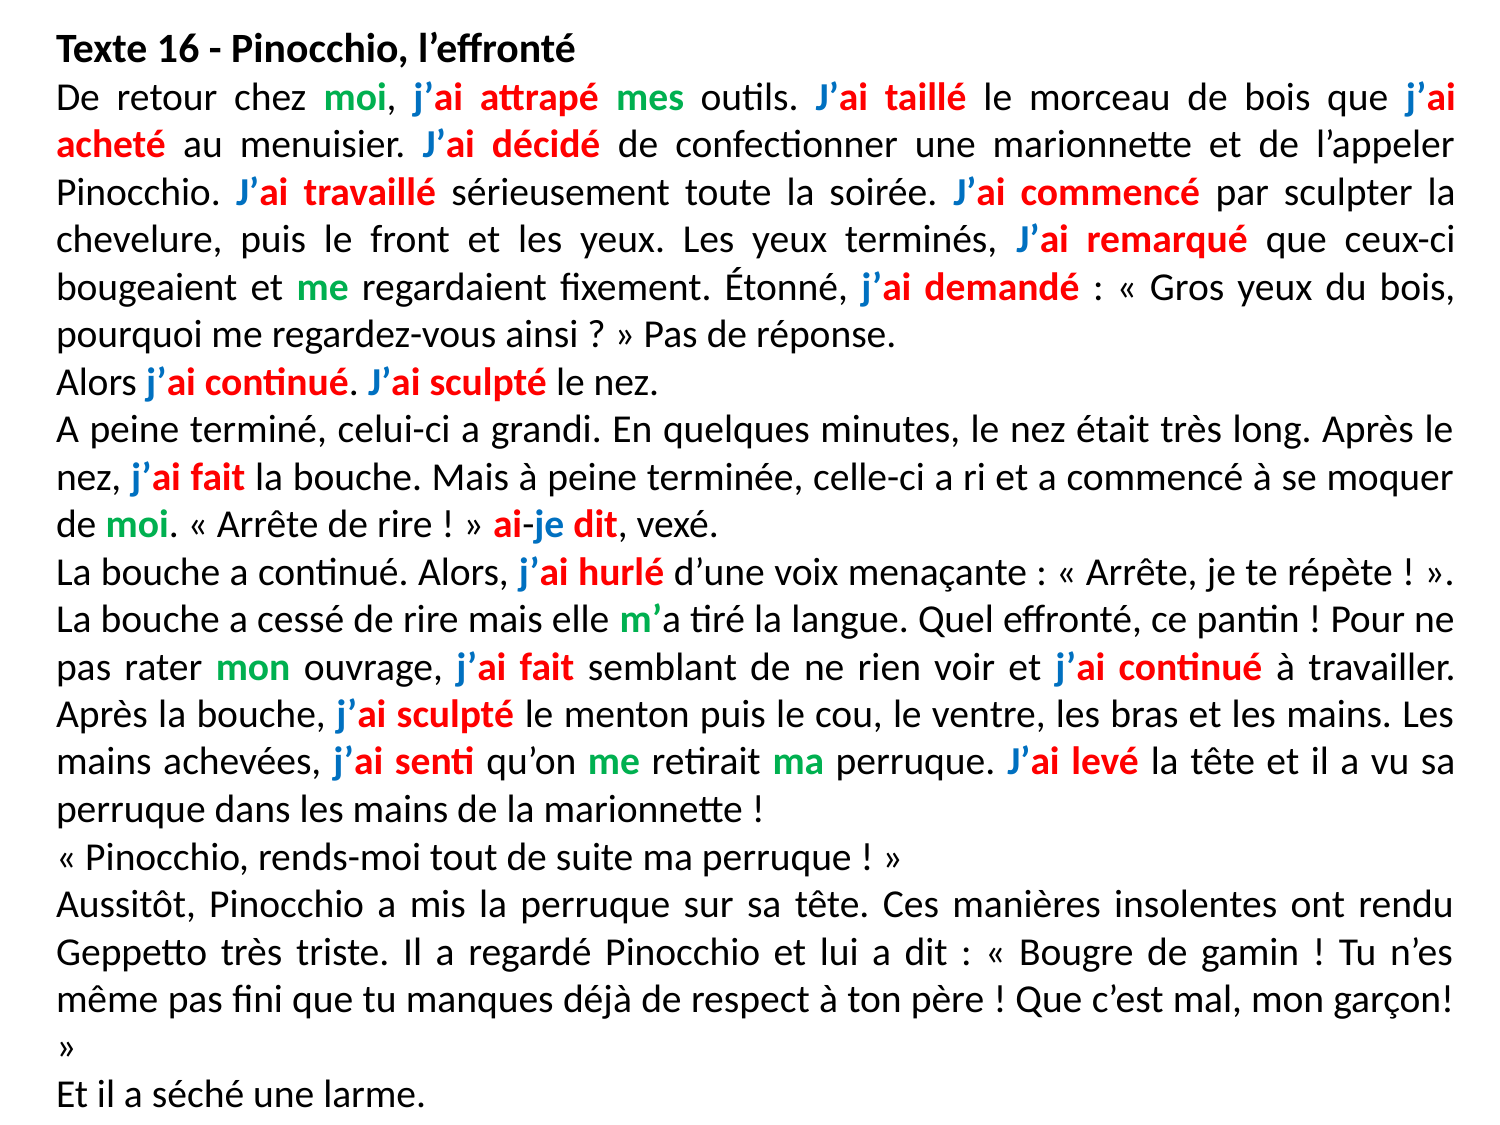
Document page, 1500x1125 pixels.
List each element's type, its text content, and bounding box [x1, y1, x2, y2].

text_box Texte 16 - Pinocchio, l’effronté De retour chez moi, j’ai attrapé mes outils. J’ai taillé le morceau de bois que j’ai acheté au menuisier. J’ai décidé de confectionner une marionnette et de l’appeler Pinocchio. J’ai travaillé sérieusement toute la soirée. J’ai commencé par sculpter la chevelure, puis le front et les yeux. Les yeux terminés, J’ai remarqué que ceux-ci bougeaient et me regardaient fixement. Étonné, j’ai demandé : « Gros yeux du bois, pourquoi me regardez-vous ainsi ? » Pas de réponse. Alors j’ai continué. J’ai sculpté le nez. A peine terminé, celui-ci a grandi. En quelques minutes, le nez était très long. Après le nez, j’ai fait la bouche. Mais à peine terminée, celle-ci a ri et a commencé à se moquer de moi. « Arrête de rire ! » ai-je dit, vexé. La bouche a continué. Alors, j’ai hurlé d’une voix menaçante : « Arrête, je te répète ! ». La bouche a cessé de rire mais elle m’a tiré la langue. Quel effronté, ce pantin ! Pour ne pas rater mon ouvrage, j’ai fait semblant de ne rien voir et j’ai continué à travailler. Après la bouche, j’ai sculpté le menton puis le cou, le ventre, les bras et les mains. Les mains achevées, j’ai senti qu’on me retirait ma perruque. J’ai levé la tête et il a vu sa perruque dans les mains de la marionnette ! « Pinocchio, rends-moi tout de suite ma perruque ! » Aussitôt, Pinocchio a mis la perruque sur sa tête. Ces manières insolentes ont rendu Geppetto très triste. Il a regardé Pinocchio et lui a dit : « Bougre de gamin ! Tu n’es même pas fini que tu manques déjà de respect à ton père ! Que c’est mal, mon garçon! » Et il a séché une larme. [41, 13, 1471, 1123]
